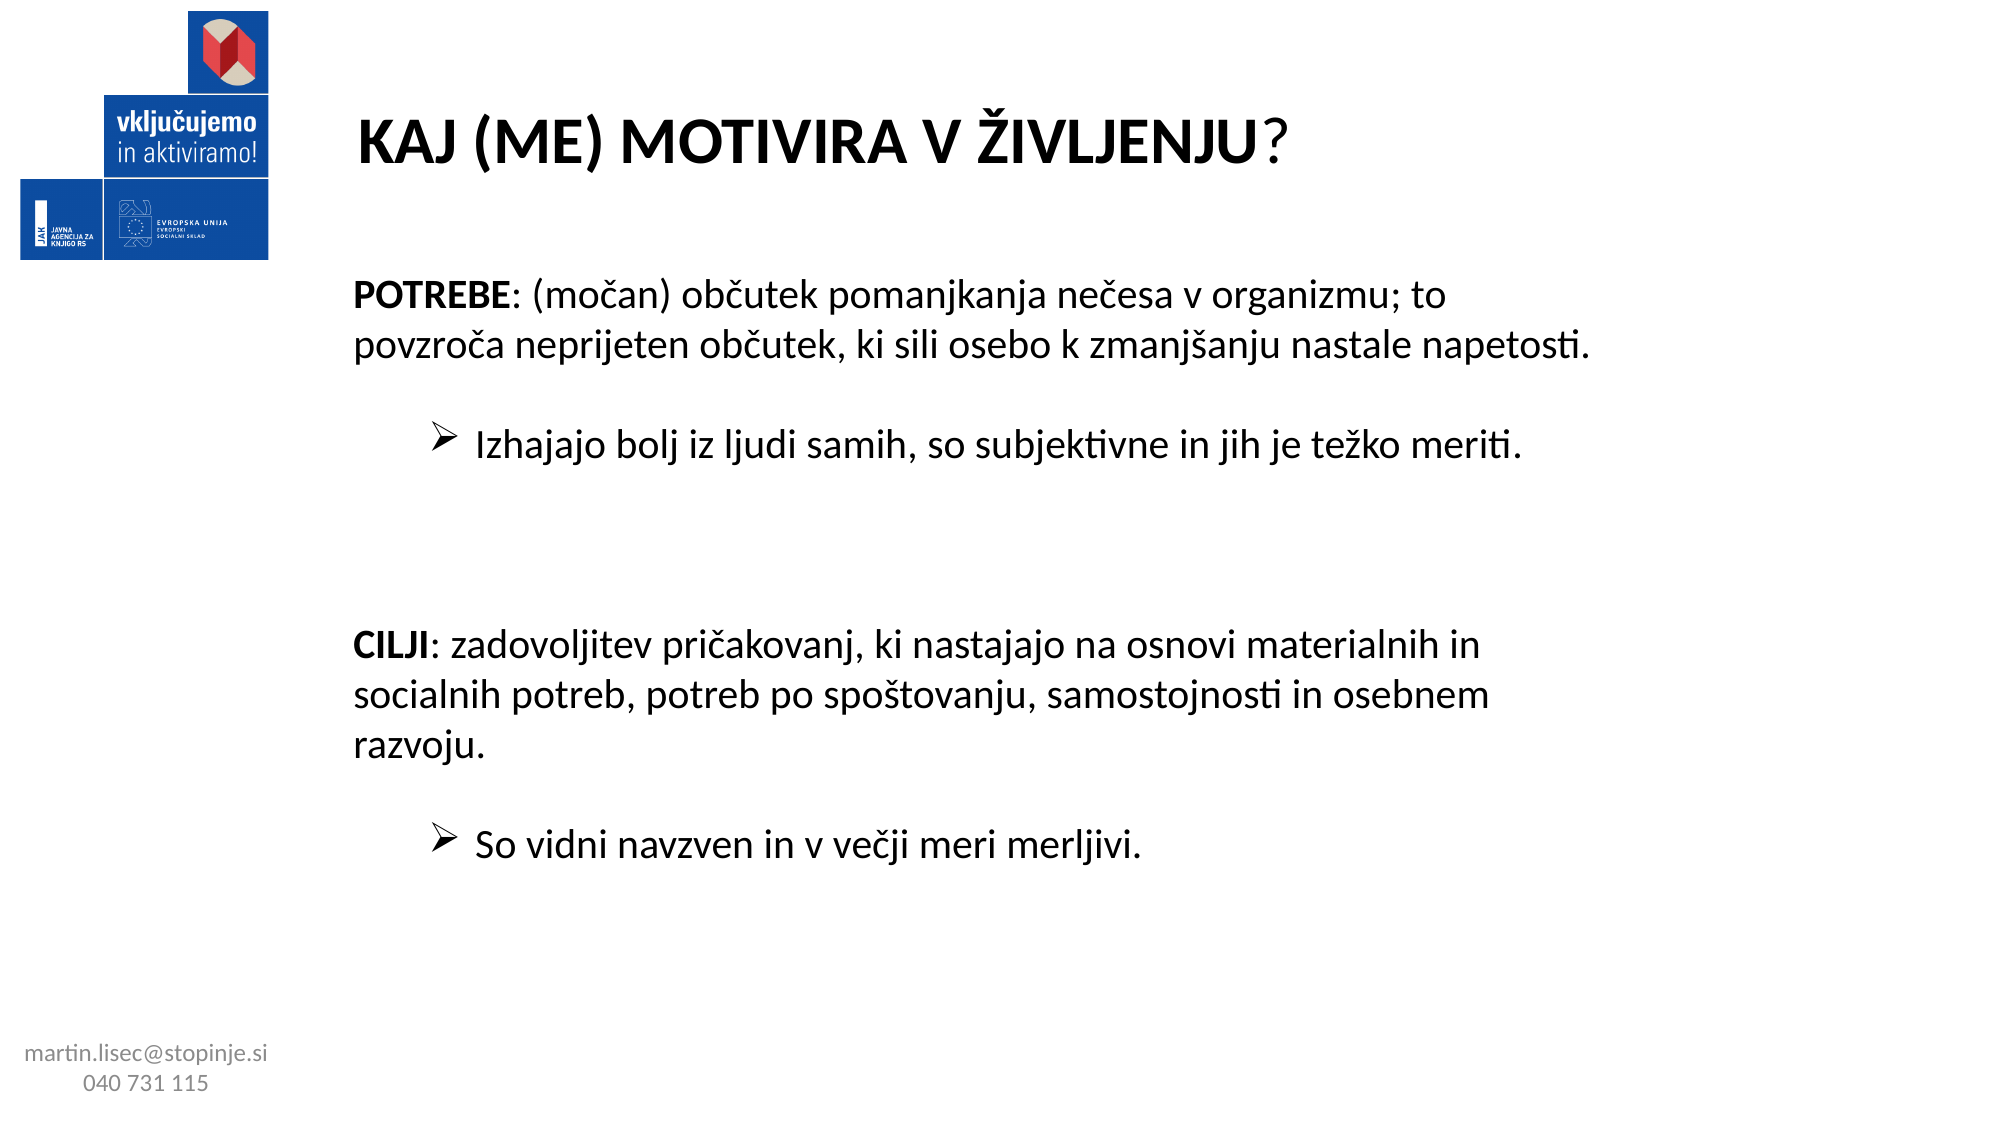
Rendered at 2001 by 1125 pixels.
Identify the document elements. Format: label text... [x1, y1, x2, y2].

text_box KAJ (ME) MOTIVIRA V ŽIVLJENJU? [343, 88, 1307, 184]
text_box POTREBE: (močan) občutek pomanjkanja nečesa v organizmu; to povzroča neprijeten občutek, ki sili osebo k zmanjšanju nastale napetosti. Izhajajo bolj iz ljudi samih, so subjektivne in jih je težko meriti. CILJI: zadovoljitev pričakovanj, ki nastajajo na osnovi materialnih in socialnih potreb, potreb po spoštovanju, samostojnosti in osebnem razvoju. So vidni navzven in v večji meri merljivi. [338, 259, 1615, 925]
picture [20, 11, 269, 260]
footer martin.lisec@stopinje.si 040 731 115 [0, 1036, 293, 1097]
